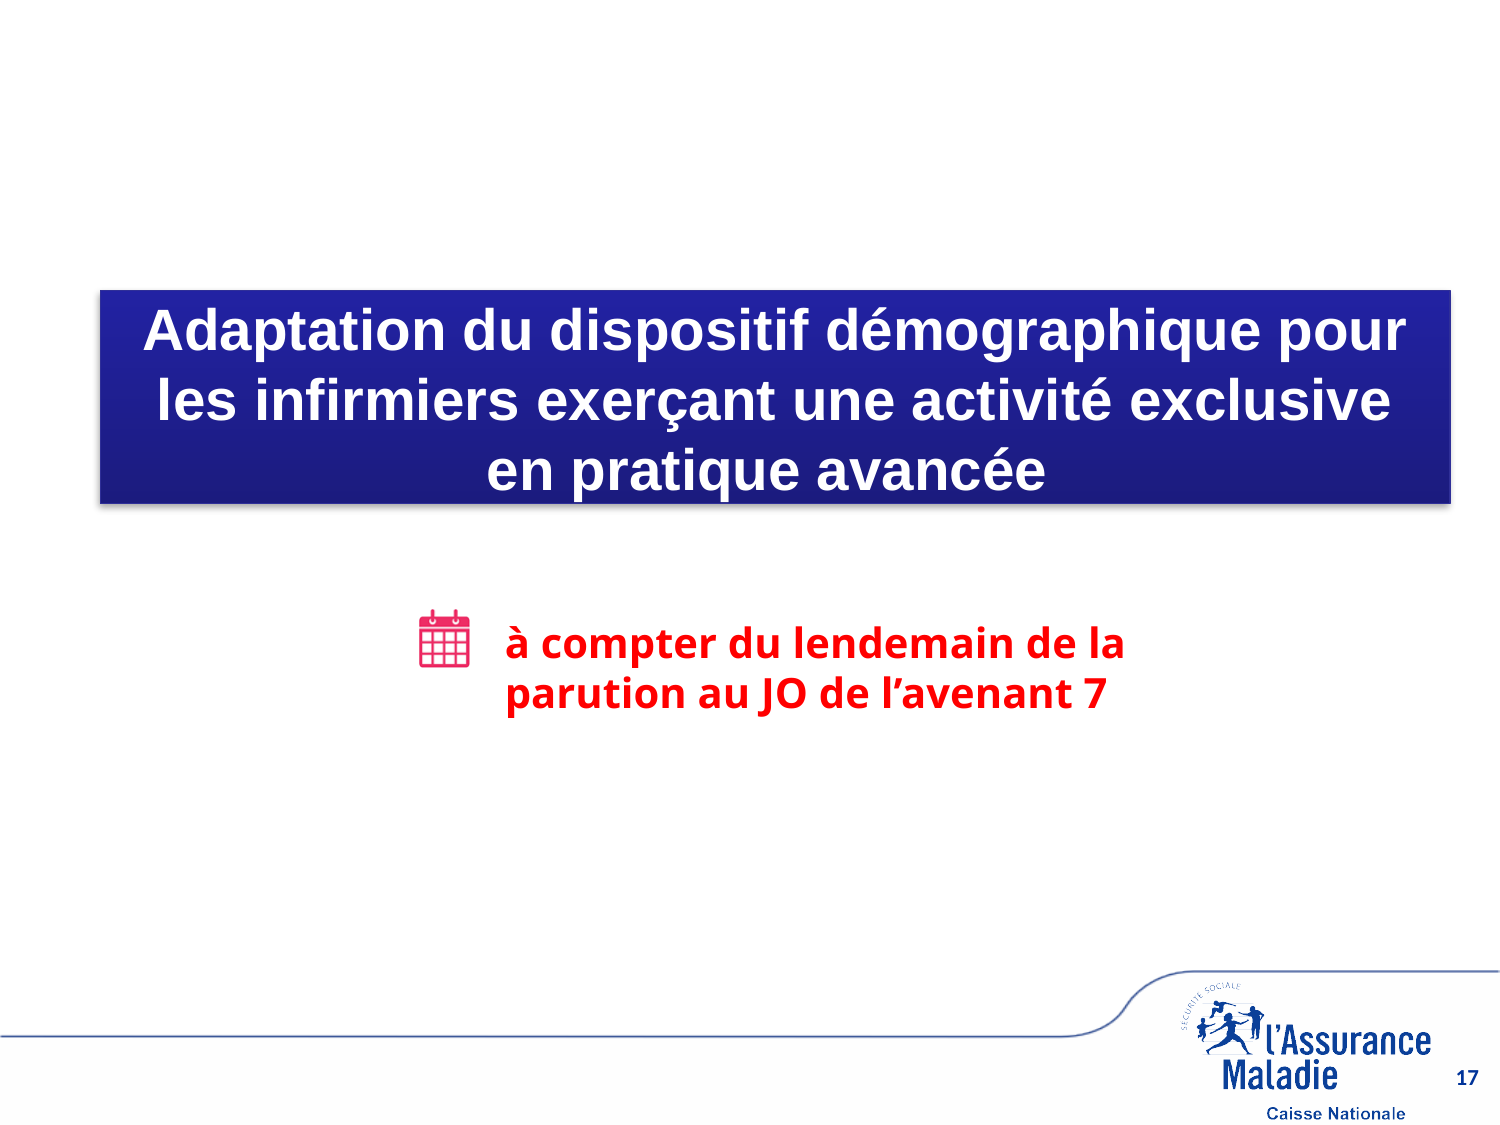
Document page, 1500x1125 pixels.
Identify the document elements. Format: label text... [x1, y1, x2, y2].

picture [418, 609, 470, 669]
text_box à compter du lendemain de la parution au JO de l’avenant 7 [490, 609, 1241, 725]
slide_number 17 [1144, 1045, 1495, 1106]
list [20, 129, 1479, 1005]
text_box Adaptation du dispositif démographique pour les infirmiers exerçant une activité exclusive en pratique avancée [100, 290, 1451, 504]
picture [0, 970, 1500, 1125]
